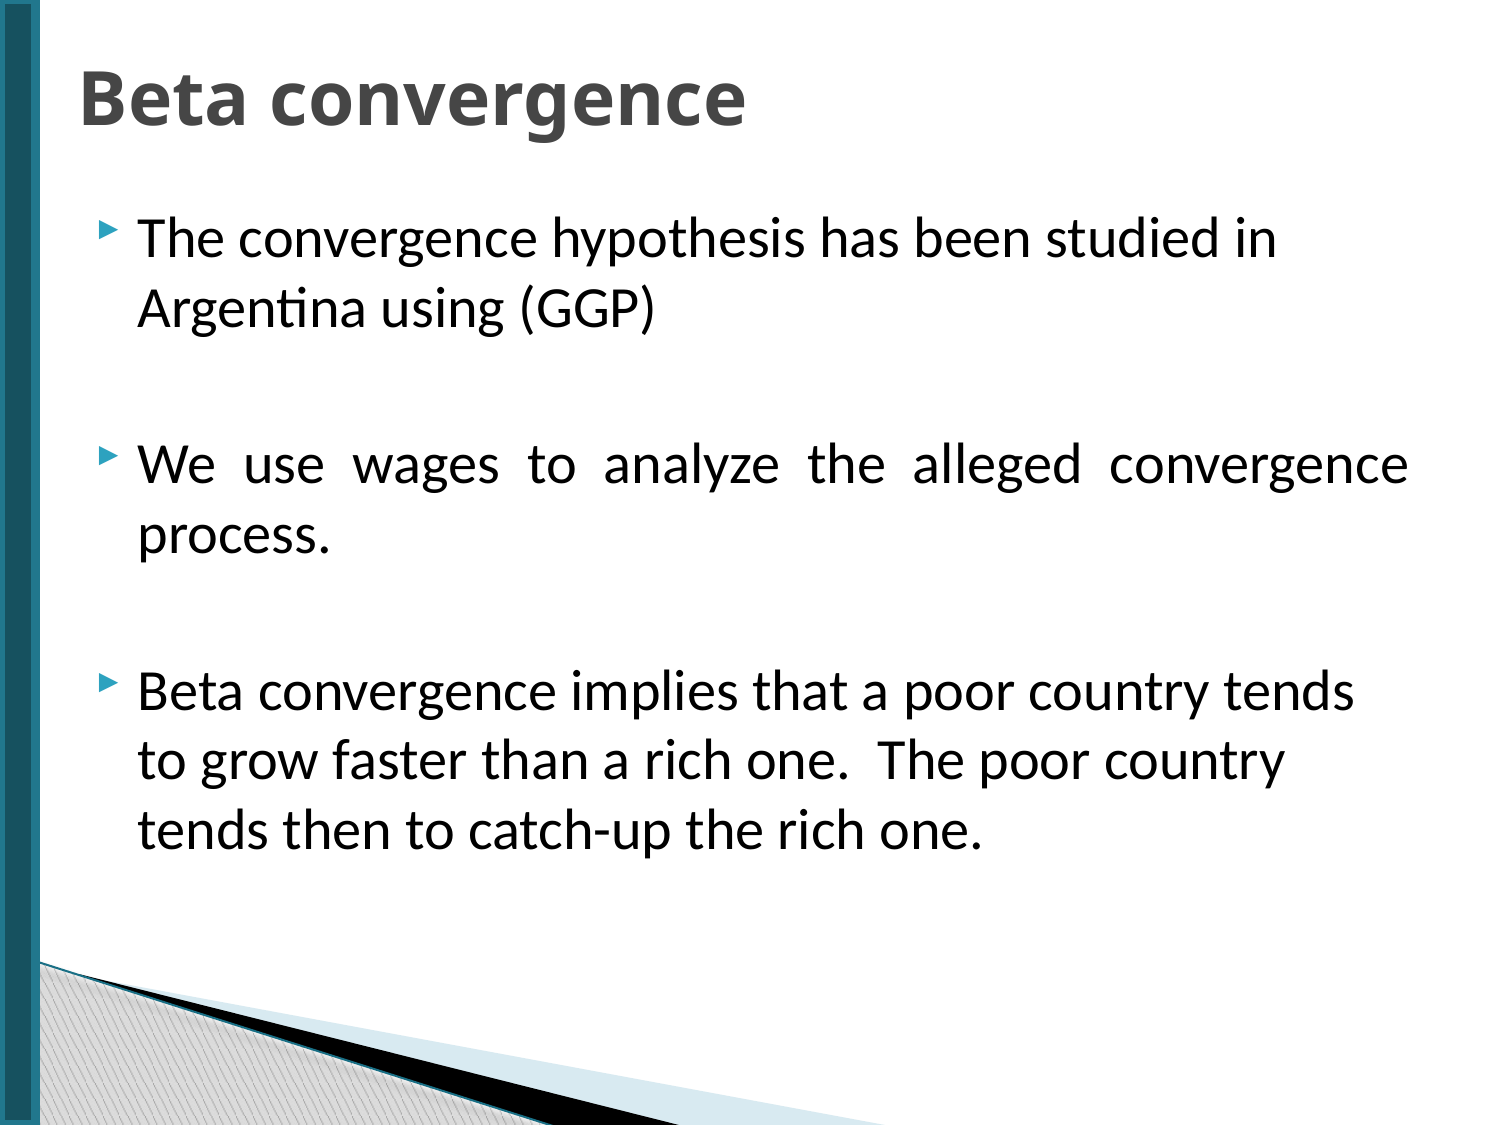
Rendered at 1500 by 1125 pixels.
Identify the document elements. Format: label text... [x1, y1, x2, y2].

list The convergence hypothesis has been studied in Argentina using (GGP) We use wages to analyze the alleged convergence process. Beta convergence implies that a poor country tends to grow faster than a rich one. The poor country tends then to catch-up the rich one. [62, 191, 1425, 1077]
title Beta convergence [62, 37, 1425, 153]
text_box [0, 0, 40, 1125]
